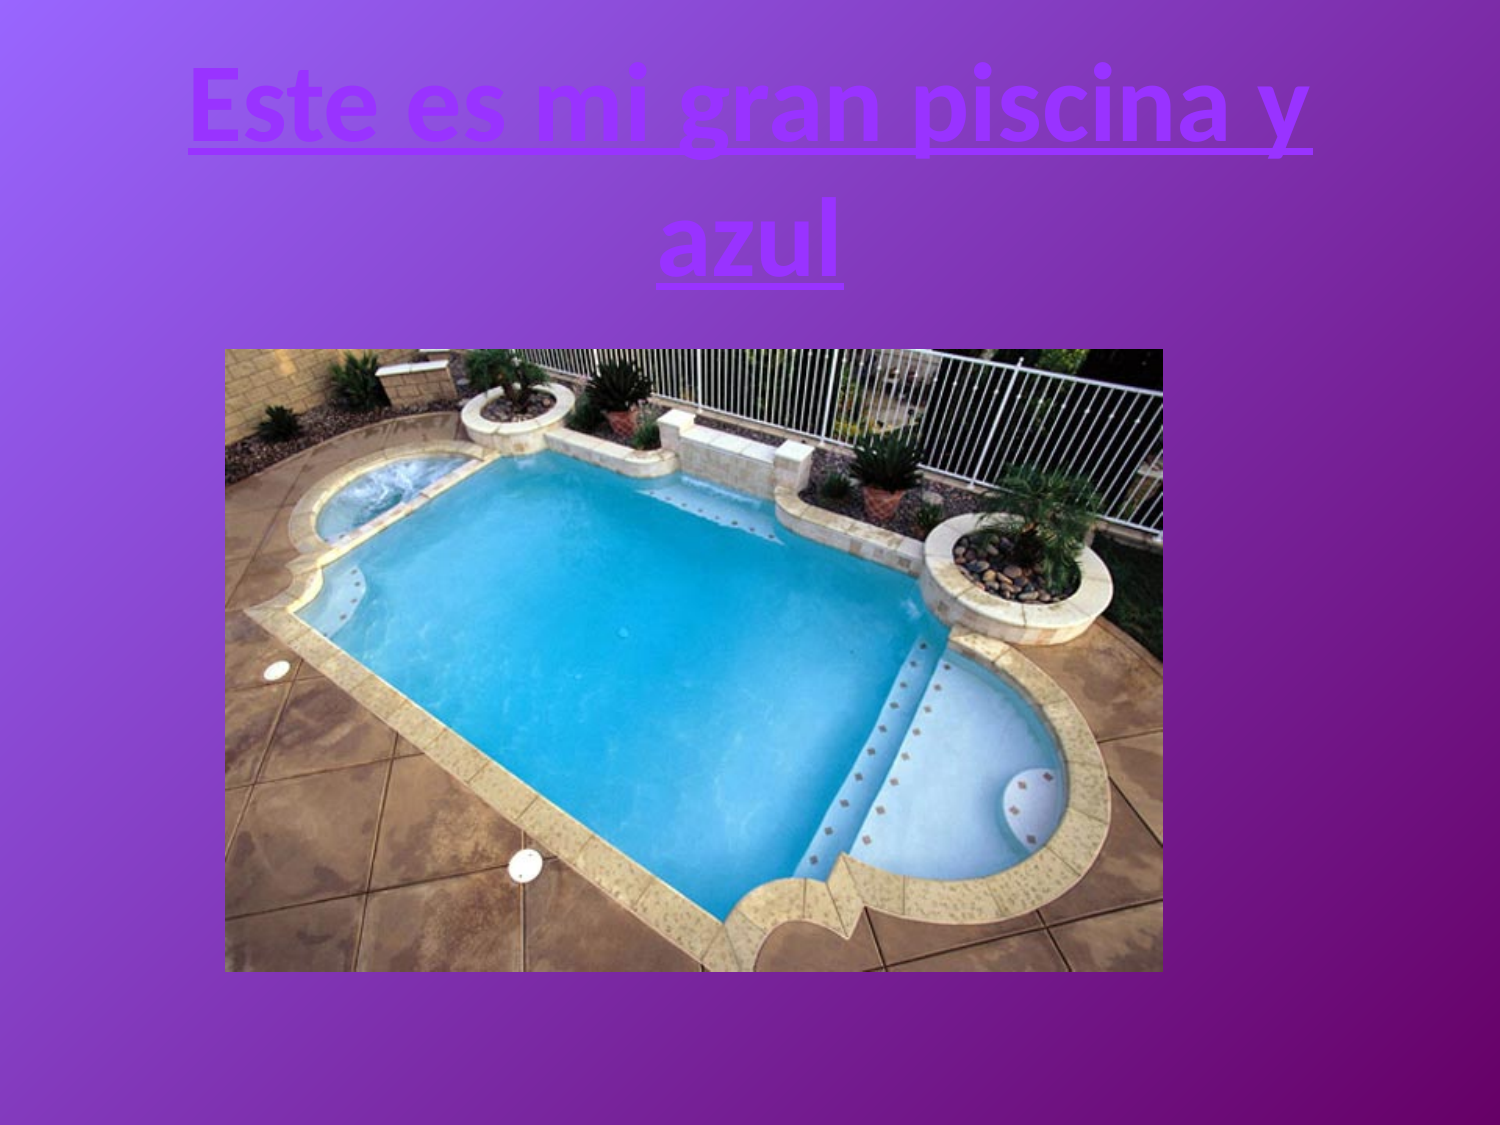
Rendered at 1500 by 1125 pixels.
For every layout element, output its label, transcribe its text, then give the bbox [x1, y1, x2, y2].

picture [224, 349, 1163, 973]
title Este es mi gran piscina y azul [74, 137, 1426, 326]
